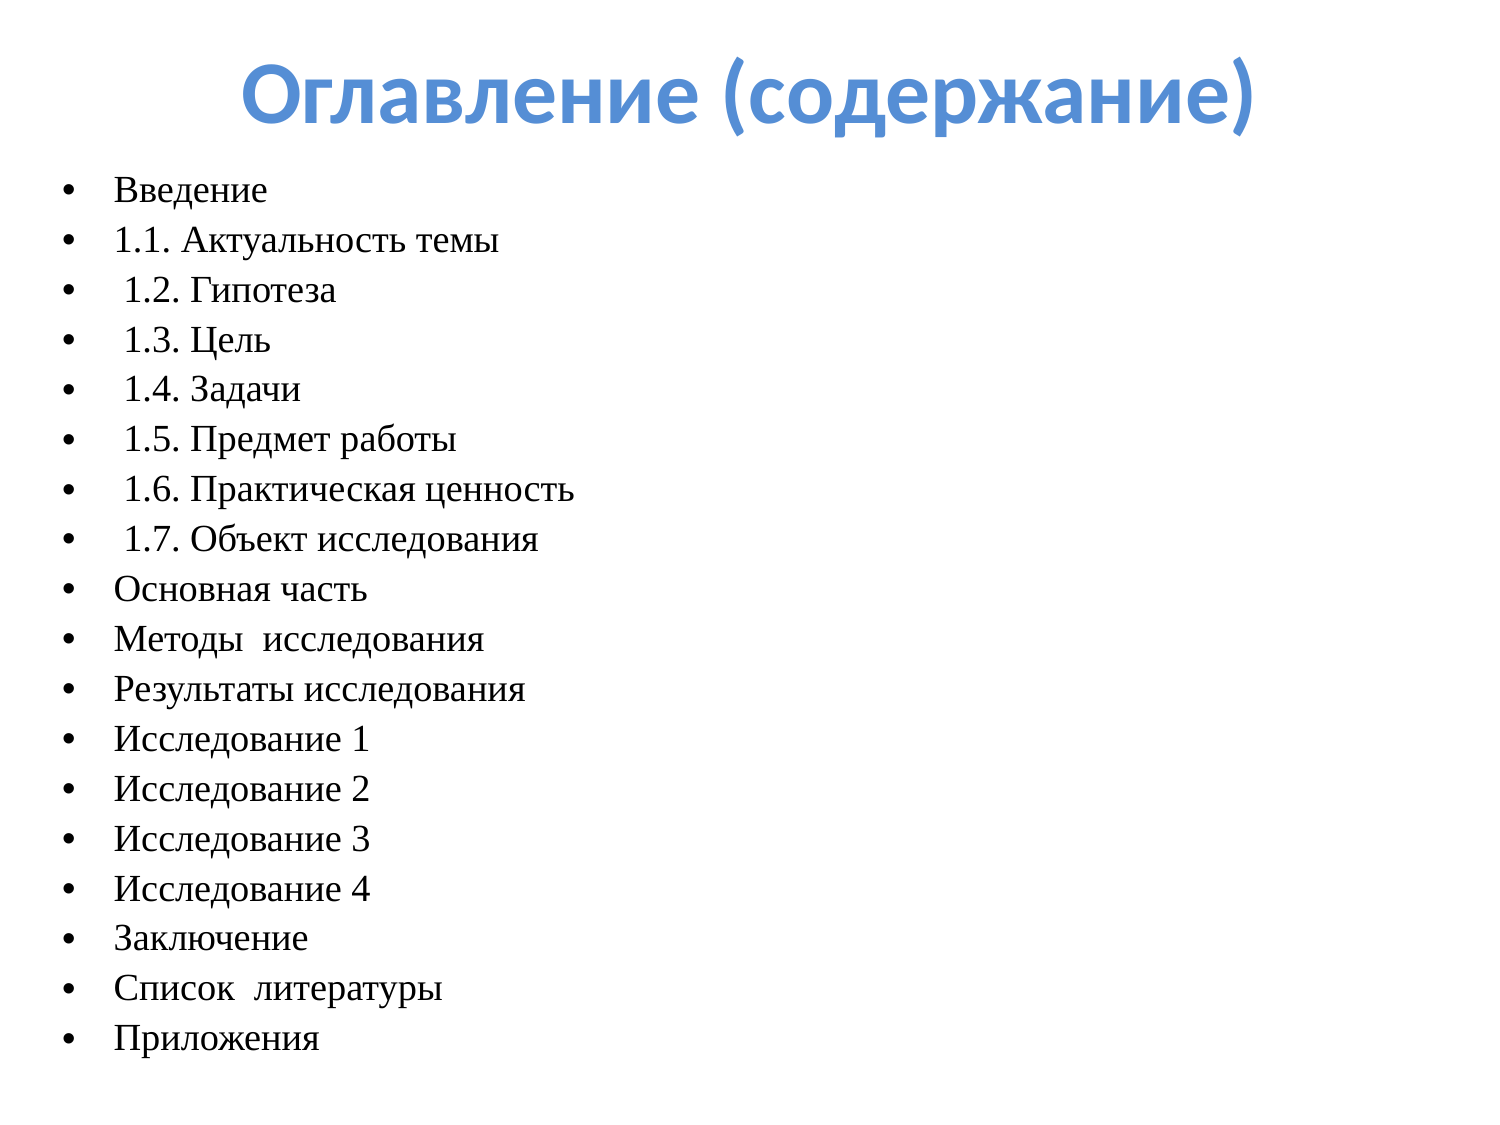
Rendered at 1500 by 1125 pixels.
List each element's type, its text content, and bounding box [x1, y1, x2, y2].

title Оглавление (содержание) [75, 7, 1425, 195]
text_box Введение 1.1. Актуальность темы 1.2. Гипотеза 1.3. Цель 1.4. Задачи 1.5. Предмет работы 1.6. Практическая ценность 1.7. Объект исследования Основная часть Методы исследования Результаты исследования Исследование 1 Исследование 2 Исследование 3 Исследование 4 Заключение Список литературы Приложения [47, 160, 1398, 1071]
